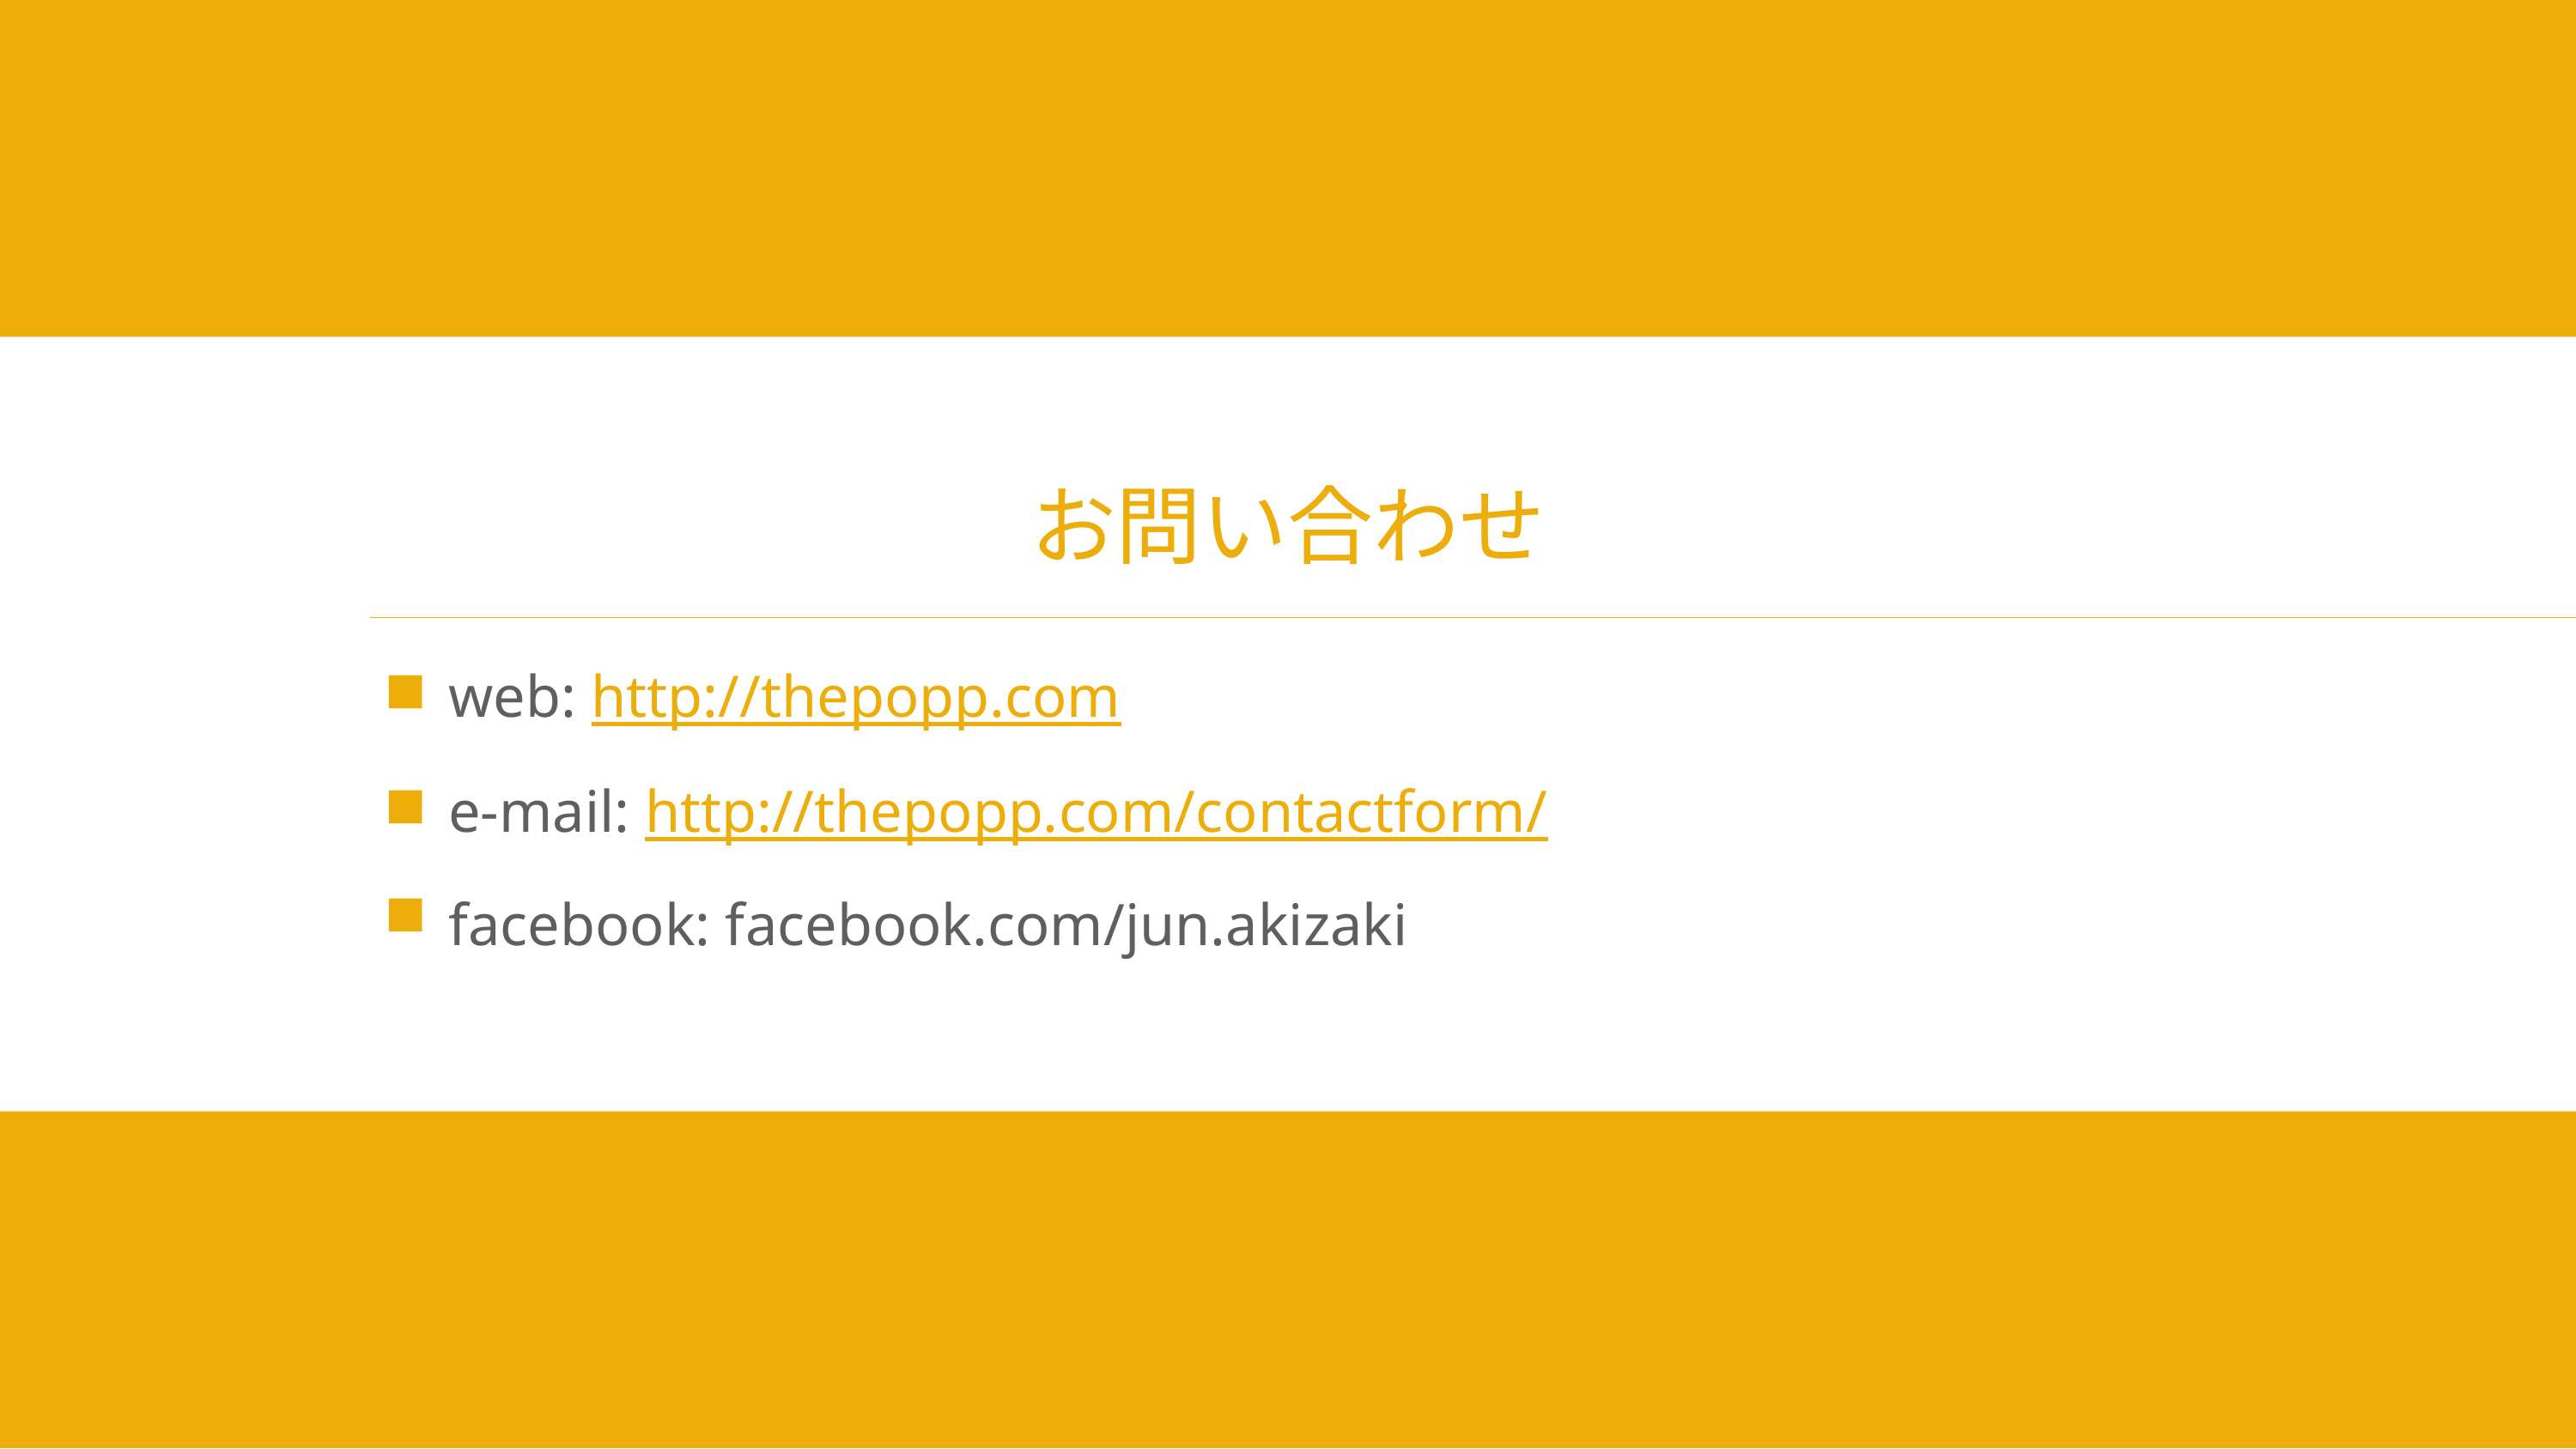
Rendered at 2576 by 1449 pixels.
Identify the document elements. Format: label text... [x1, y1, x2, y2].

list web: http://thepopp.com e-mail: http://thepopp.com/contactform/ facebook: facebook.com/jun.akizaki [371, 638, 2239, 1014]
title お問い合わせ [99, 447, 2477, 581]
